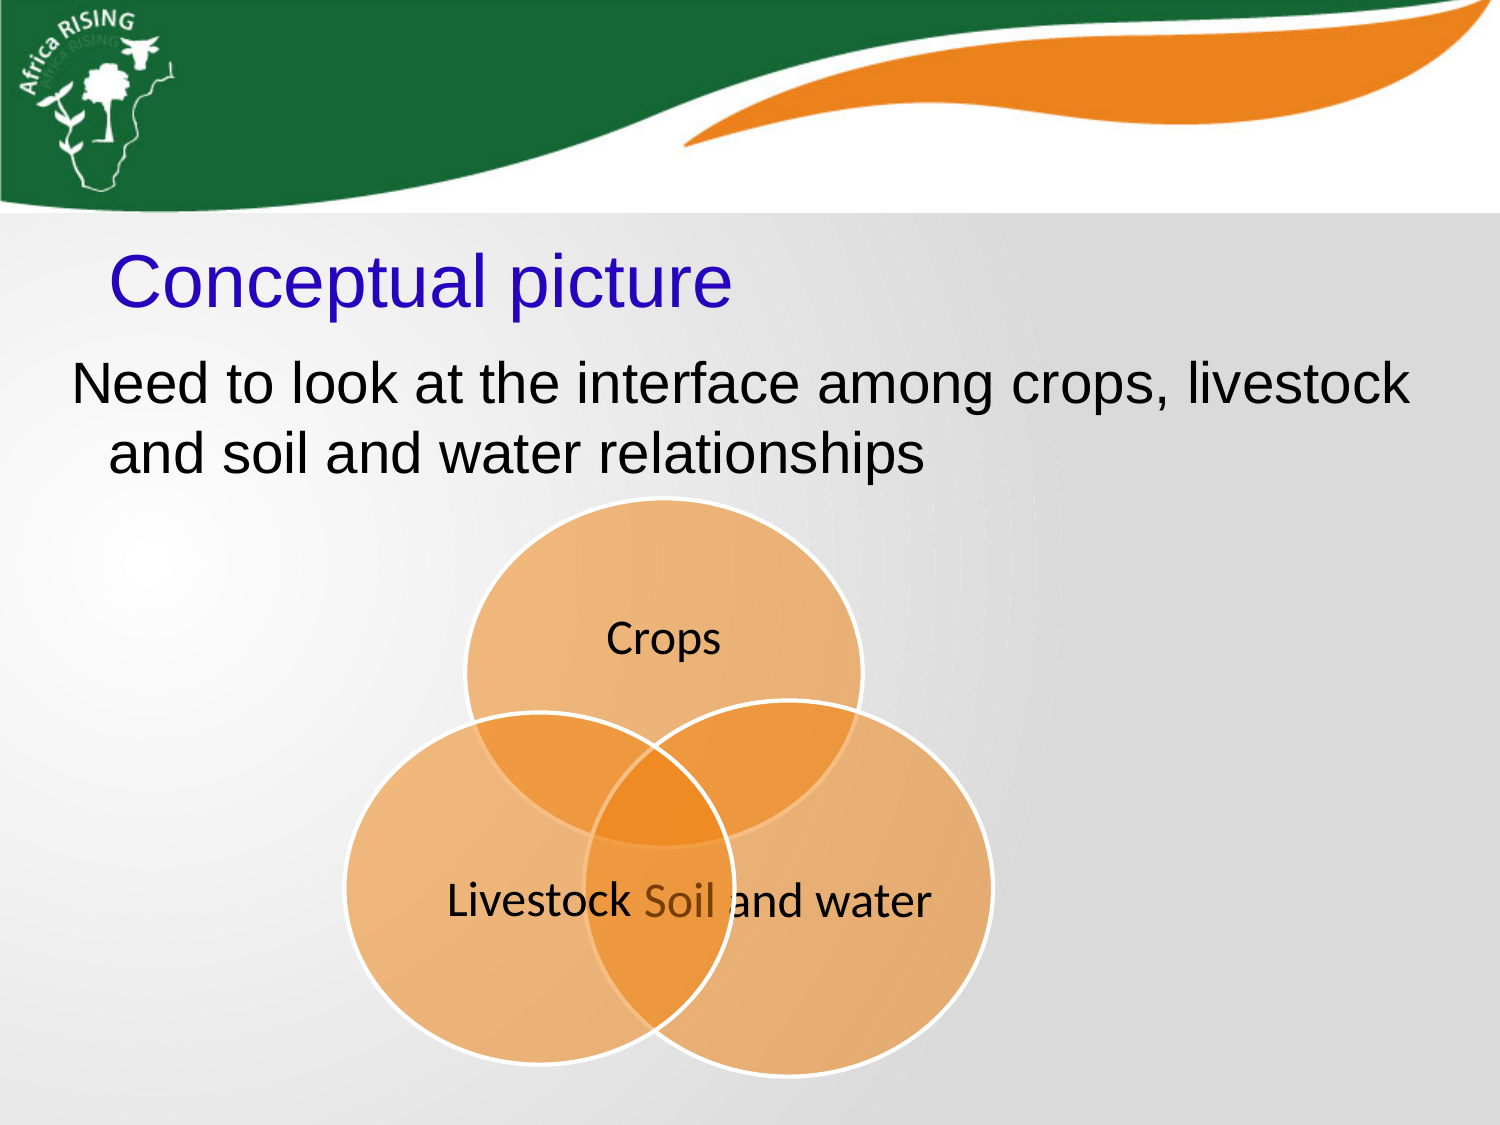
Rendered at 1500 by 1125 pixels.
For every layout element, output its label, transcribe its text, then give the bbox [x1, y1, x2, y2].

list Conceptual picture [75, 224, 1213, 325]
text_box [236, 499, 1101, 1076]
list Need to look at the interface among crops, livestock and soil and water relationships [37, 337, 1463, 1075]
picture [0, 0, 1500, 213]
